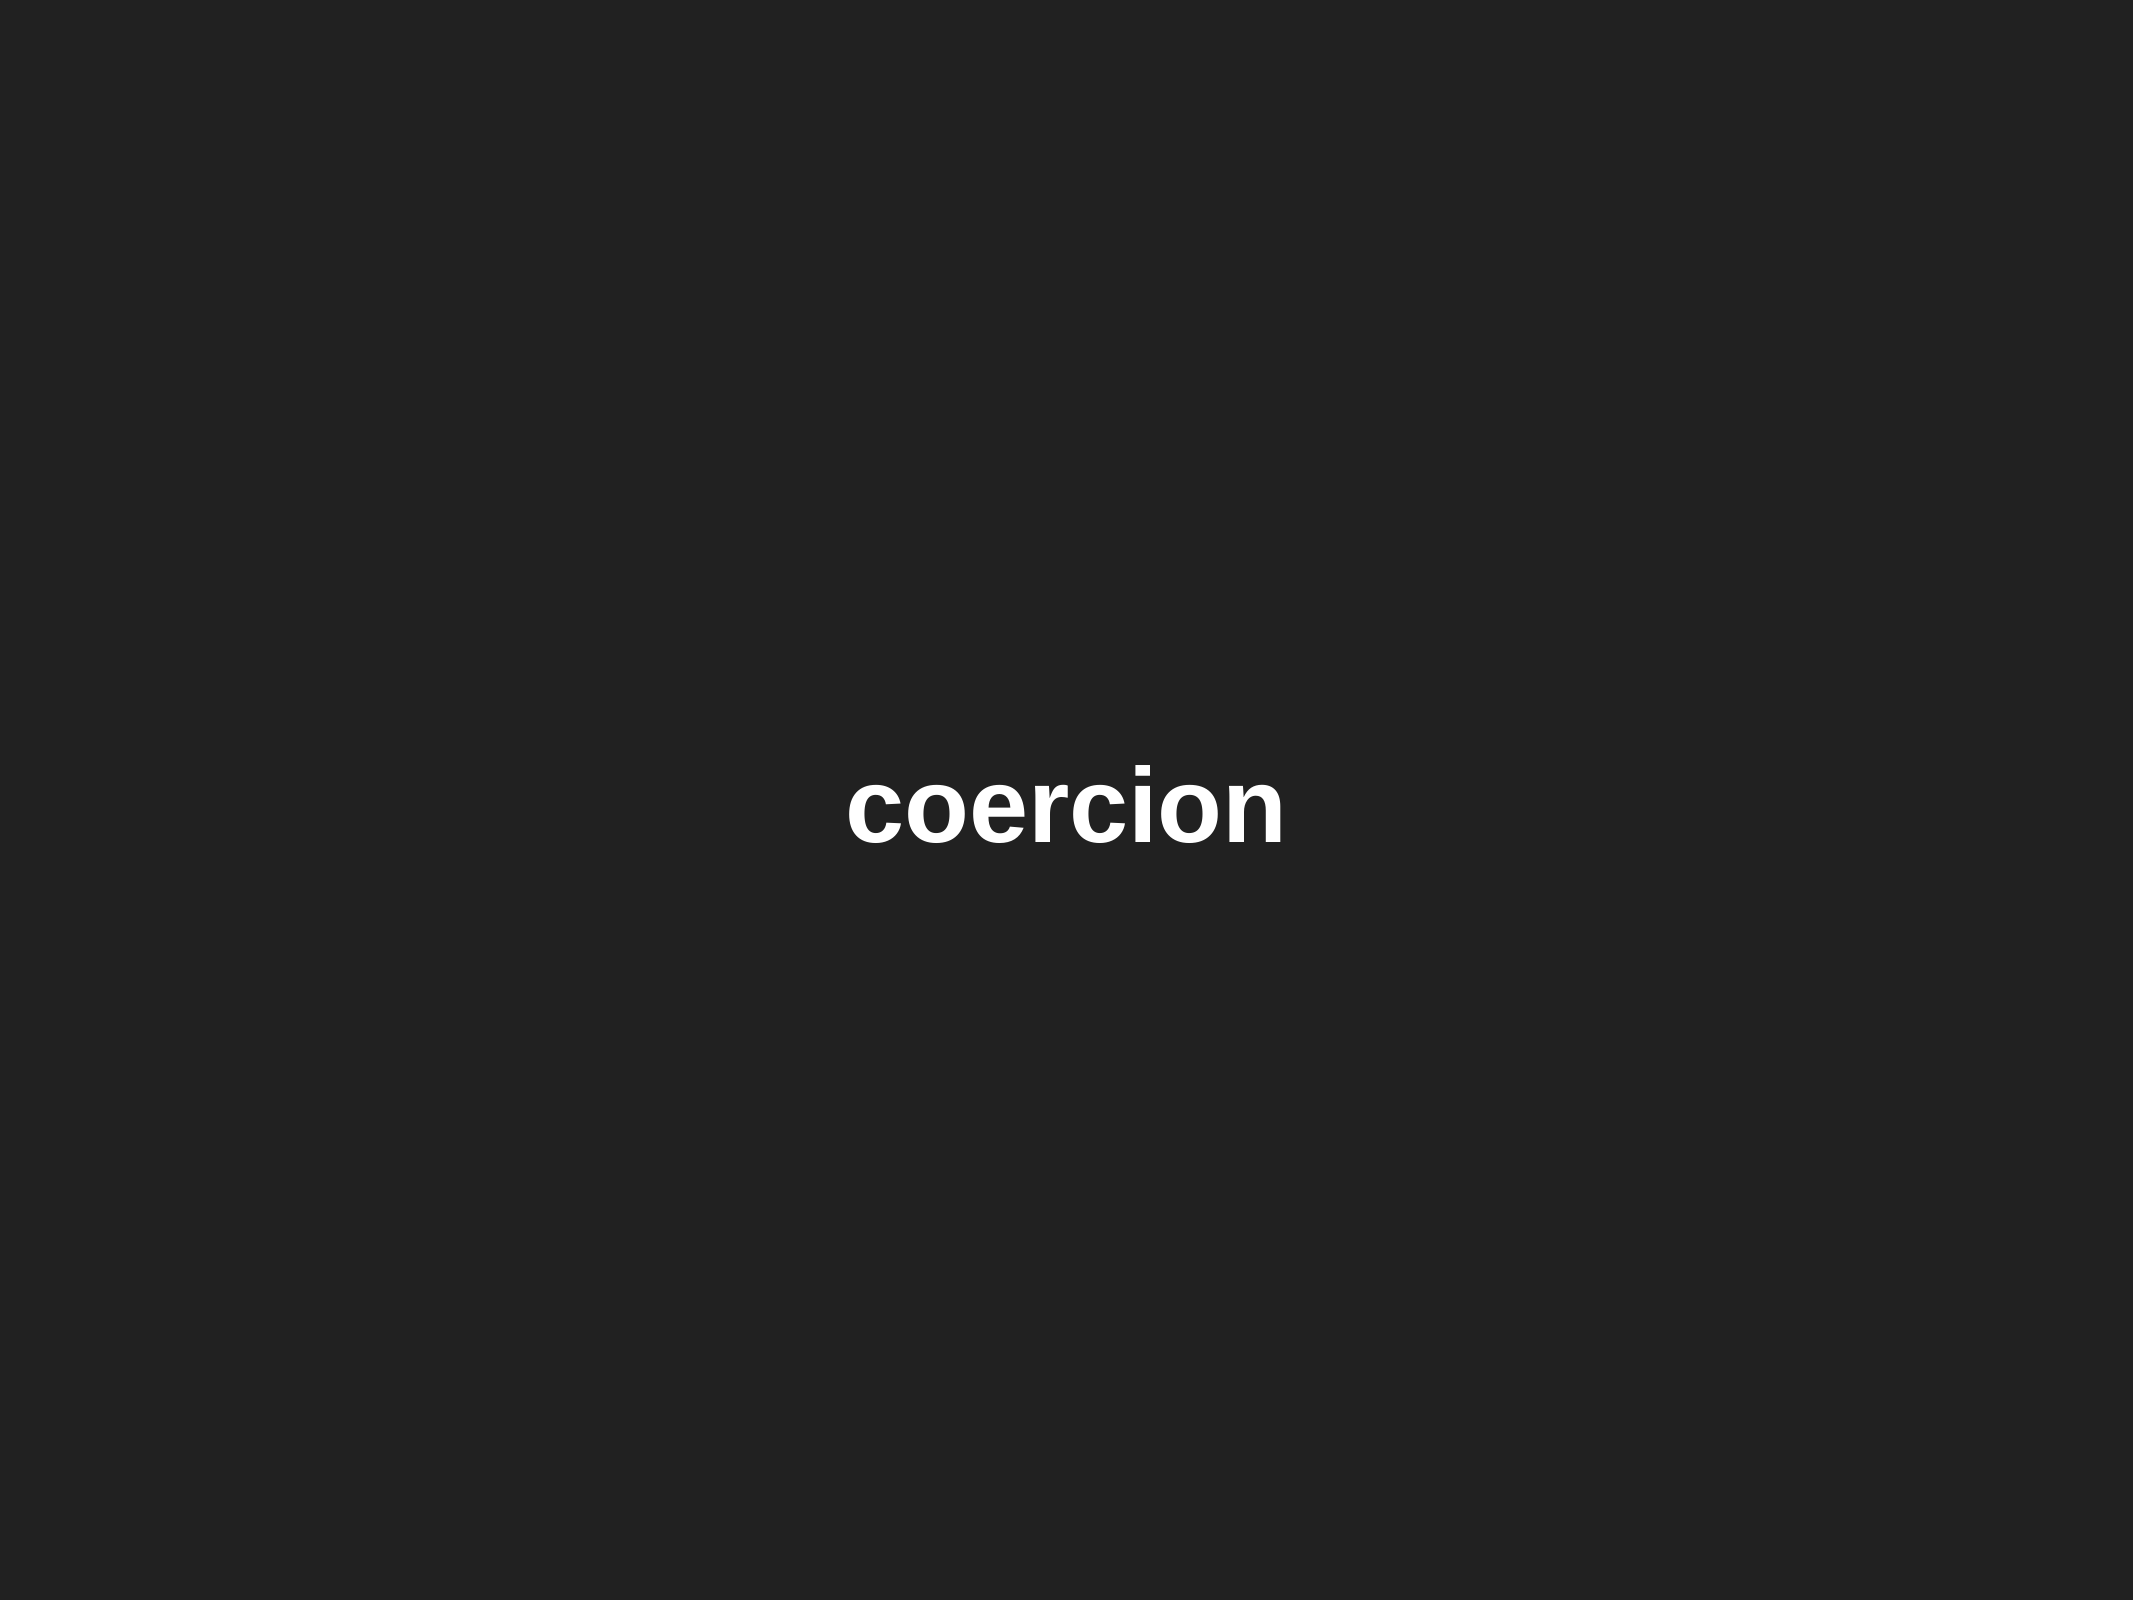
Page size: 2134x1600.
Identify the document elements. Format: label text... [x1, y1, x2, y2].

text_box coercion [836, 728, 1297, 873]
